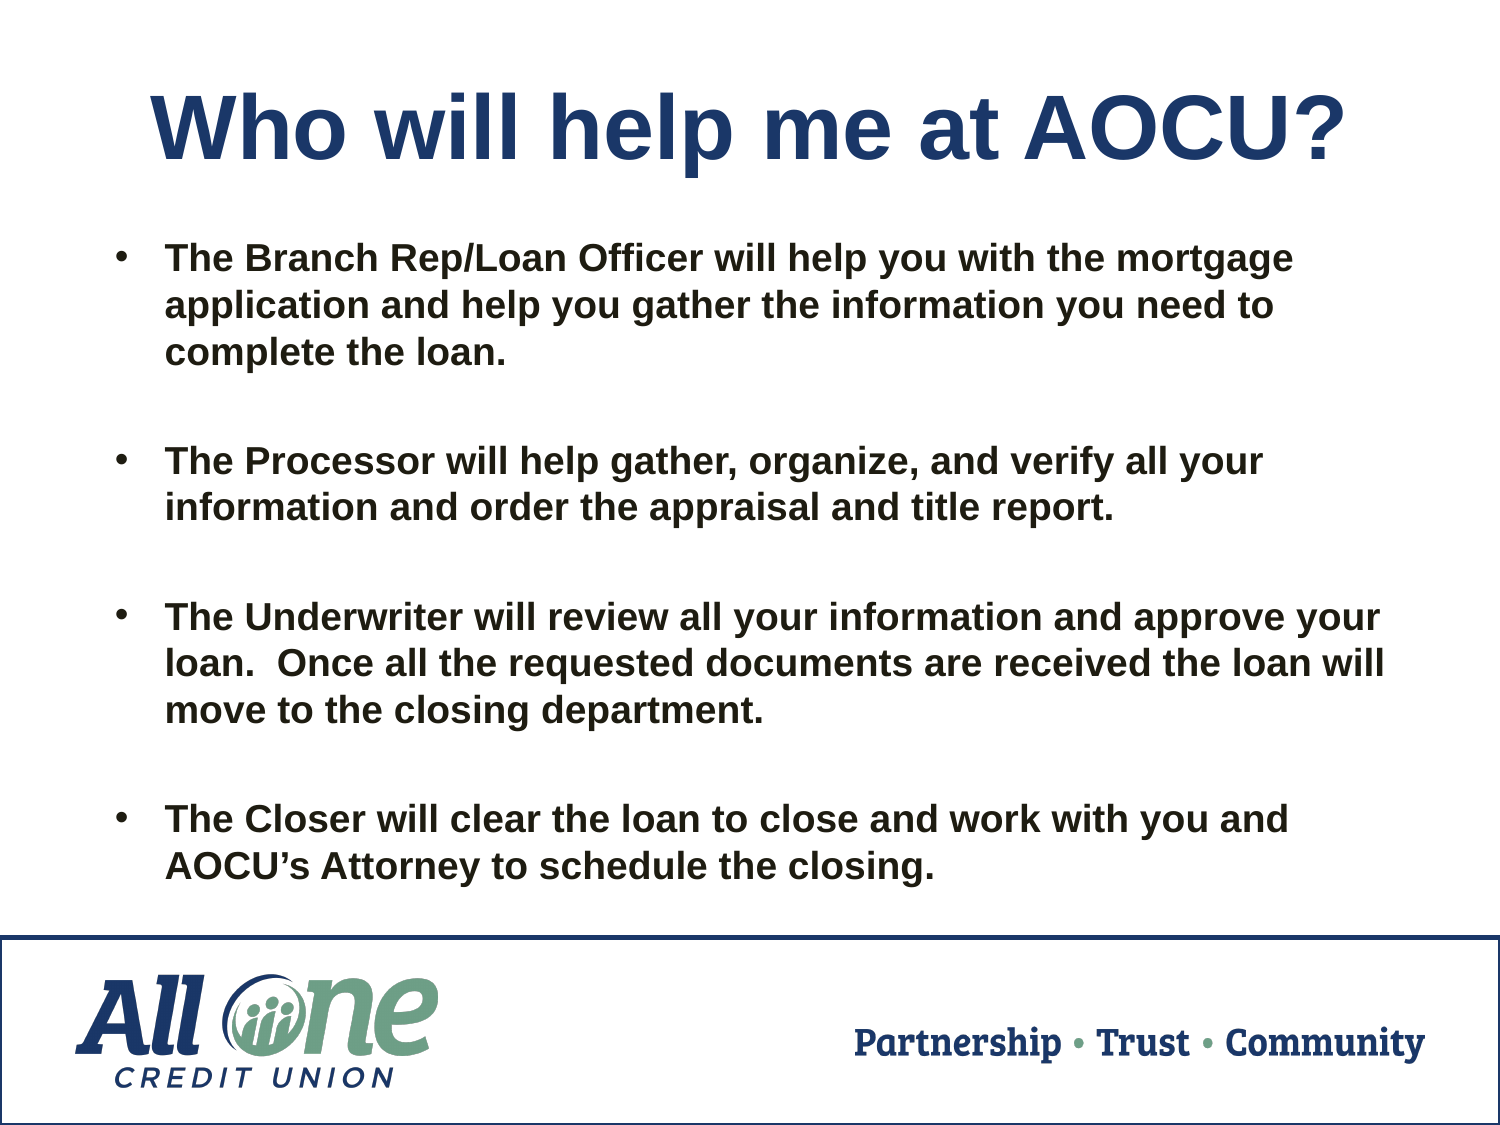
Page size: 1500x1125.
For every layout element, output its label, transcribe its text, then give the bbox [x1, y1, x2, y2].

picture [75, 974, 438, 1088]
title Who will help me at AOCU? [75, 45, 1425, 200]
picture [855, 1026, 1425, 1064]
list The Branch Rep/Loan Officer will help you with the mortgage application and help you gather the information you need to complete the loan. The Processor will help gather, organize, and verify all your information and order the appraisal and title report. The Underwriter will review all your information and approve your loan. Once all the requested documents are received the loan will move to the closing department. The Closer will clear the loan to close and work with you and AOCU’s Attorney to schedule the closing. [99, 224, 1413, 900]
